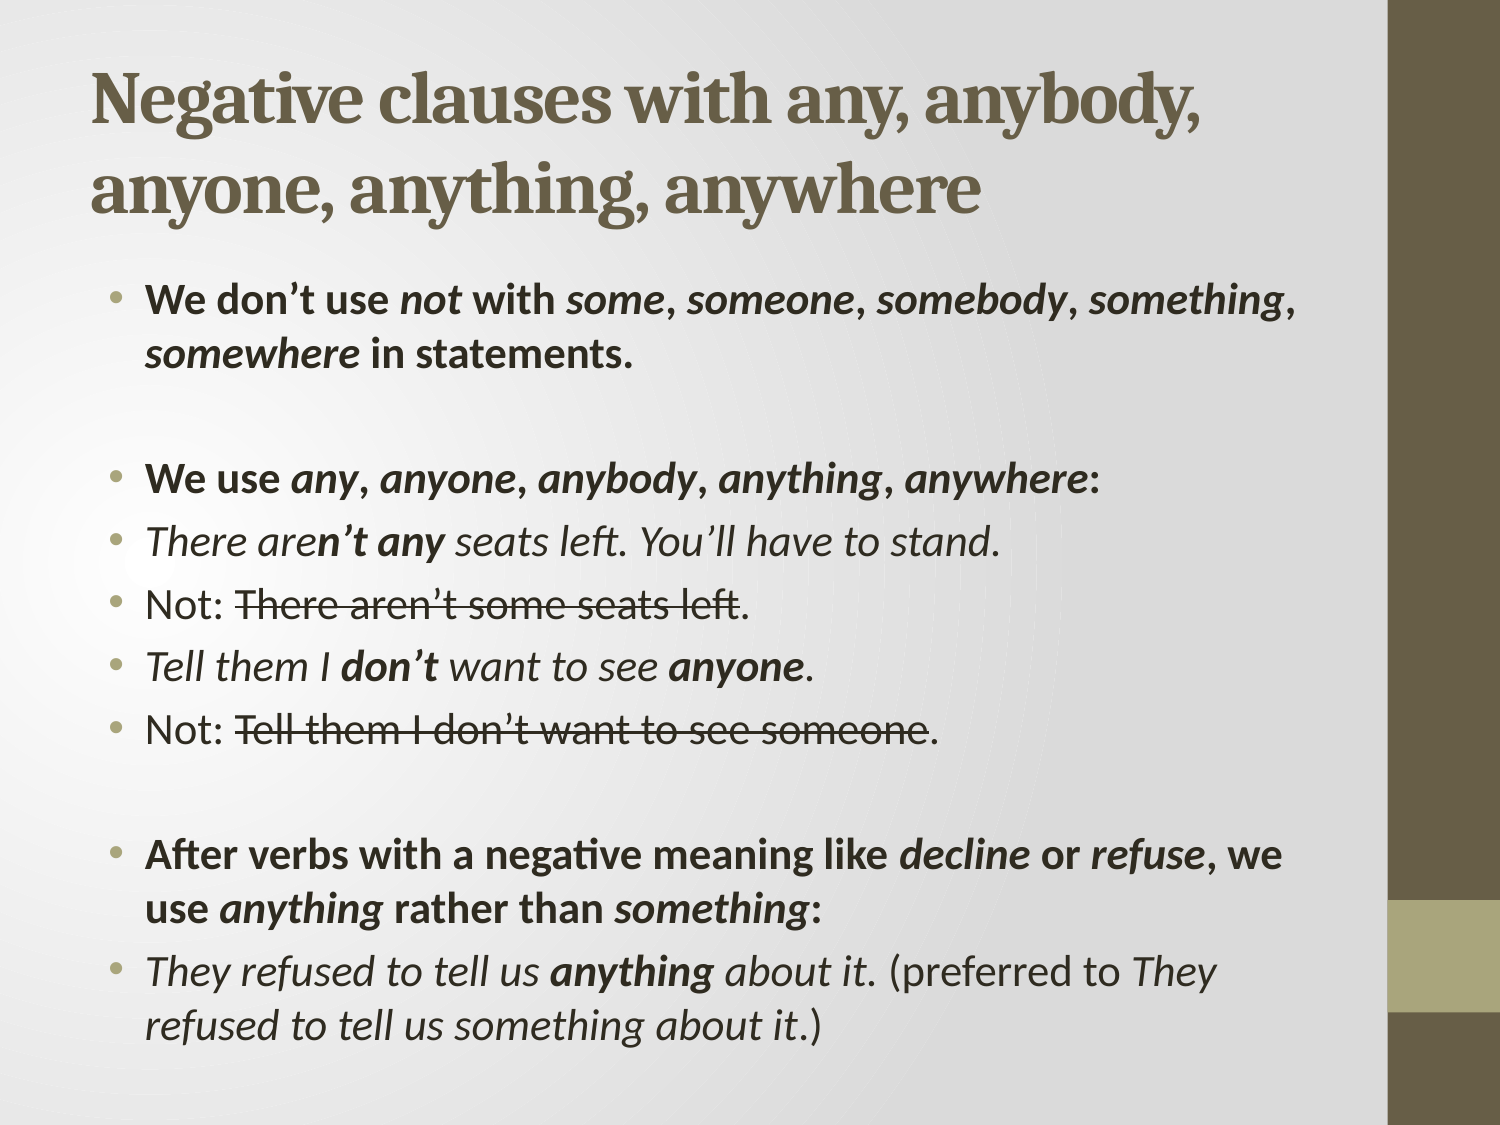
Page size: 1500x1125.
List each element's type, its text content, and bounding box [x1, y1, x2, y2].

list We don’t use not with some, someone, somebody, something, somewhere in statements. We use any, anyone, anybody, anything, anywhere: There aren’t any seats left. You’ll have to stand. Not: There aren’t some seats left. Tell them I don’t want to see anyone. Not: Tell them I don’t want to see someone. After verbs with a negative meaning like decline or refuse, we use anything rather than something: They refused to tell us anything about it. (preferred to They refused to tell us something about it.) [75, 262, 1325, 1100]
title Negative clauses with any, anybody, anyone, anything, anywhere [75, 45, 1325, 233]
